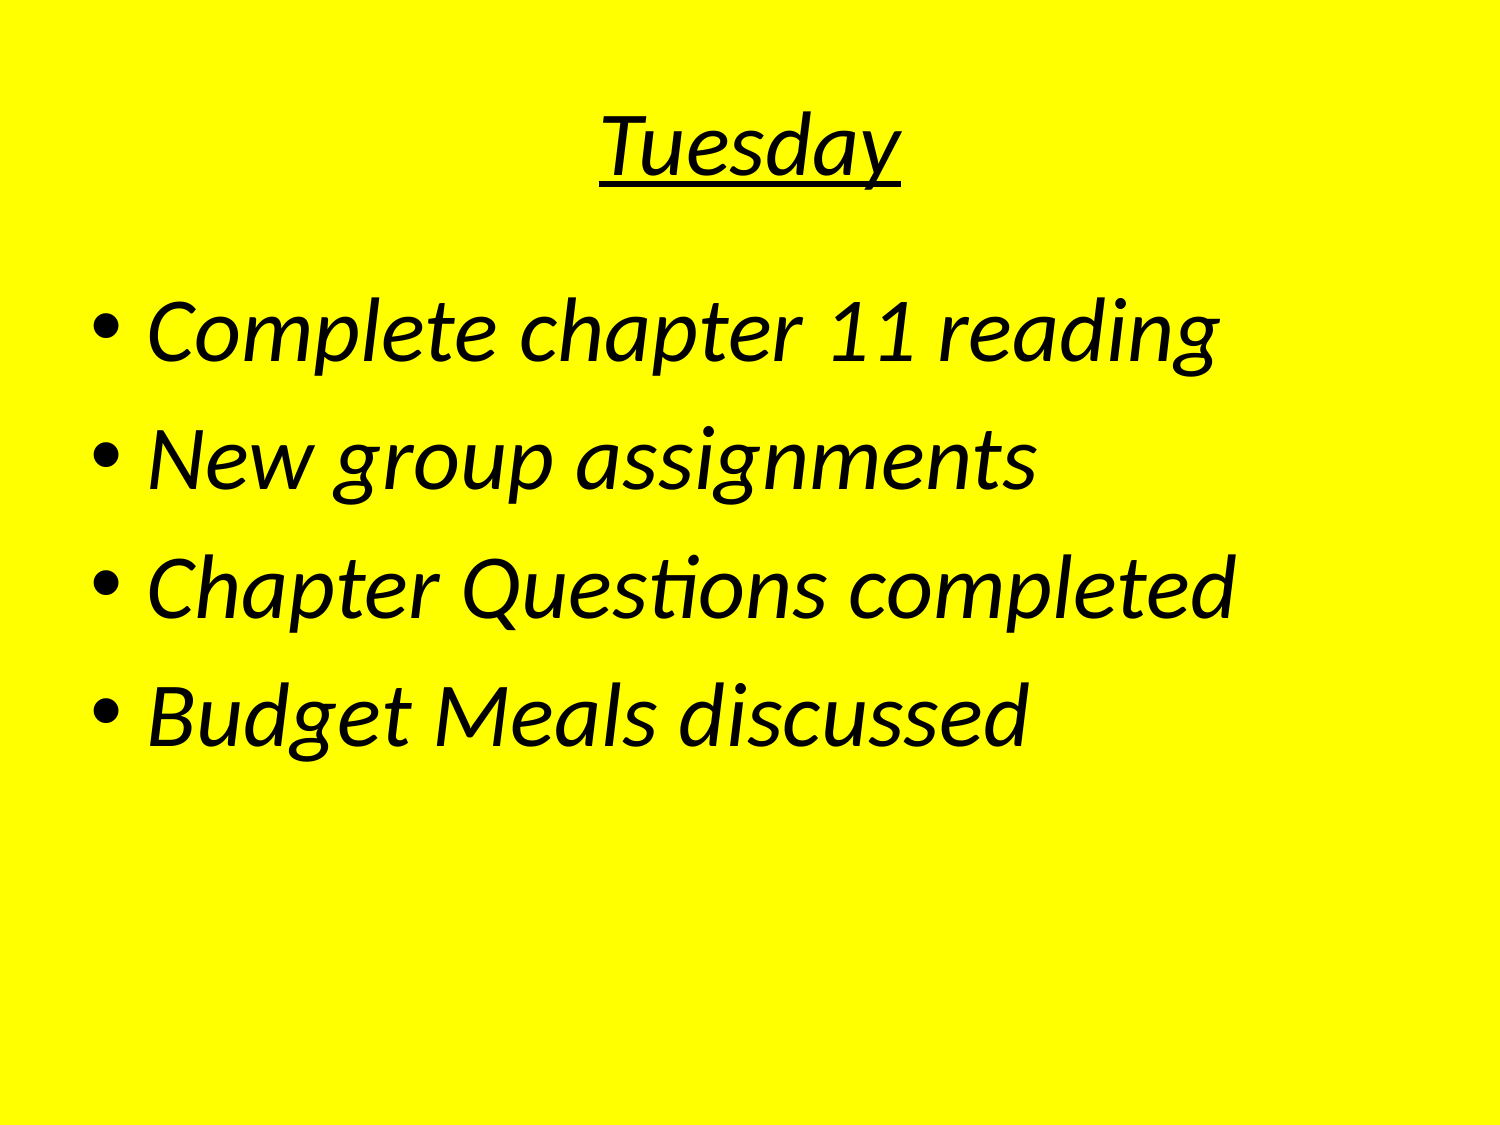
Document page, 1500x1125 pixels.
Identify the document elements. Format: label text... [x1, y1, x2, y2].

list Complete chapter 11 reading New group assignments Chapter Questions completed Budget Meals discussed [75, 262, 1425, 1005]
title Tuesday [75, 45, 1425, 233]
